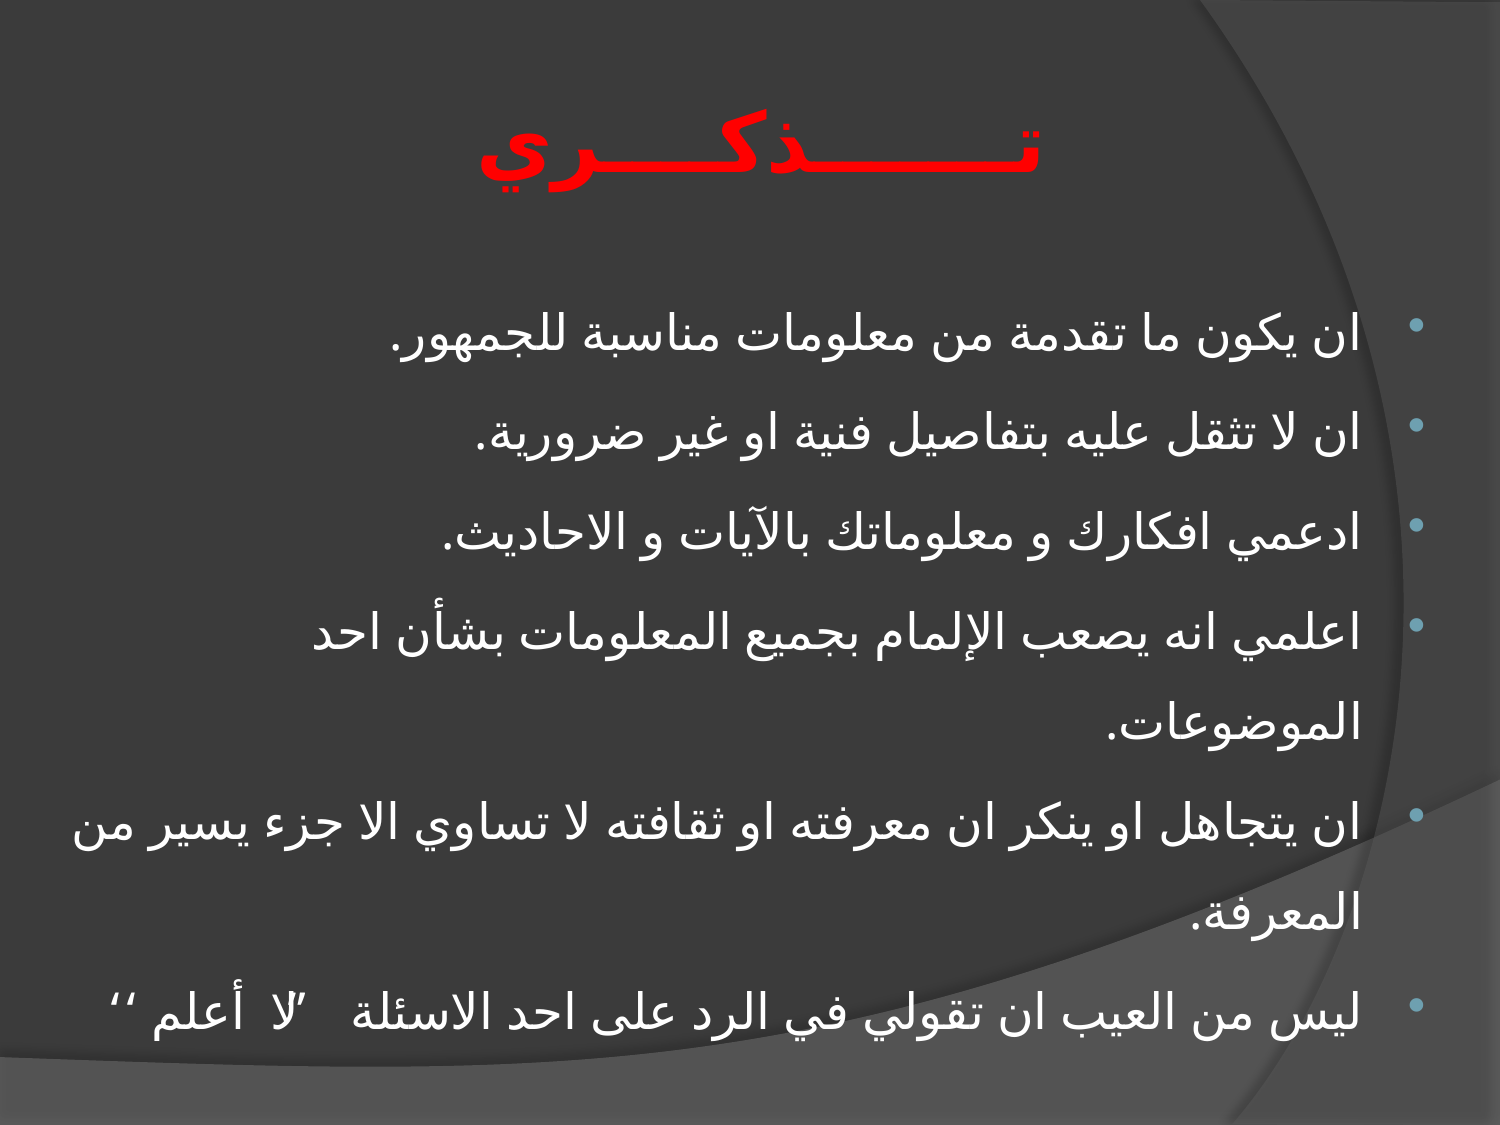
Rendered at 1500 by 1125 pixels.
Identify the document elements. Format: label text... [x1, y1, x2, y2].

list ان يكون ما تقدمة من معلومات مناسبة للجمهور. ان لا تثقل عليه بتفاصيل فنية او غير ضرورية. ادعمي افكارك و معلوماتك بالآيات و الاحاديث. اعلمي انه يصعب الإلمام بجميع المعلومات بشأن احد الموضوعات. ان يتجاهل او ينكر ان معرفته او ثقافته لا تساوي الا جزء يسير من المعرفة. ليس من العيب ان تقولي في الرد على احد الاسئلة ” لا أعلم ‘‘ [29, 262, 1447, 1094]
title تـــــــذكــــري [75, 45, 1447, 233]
